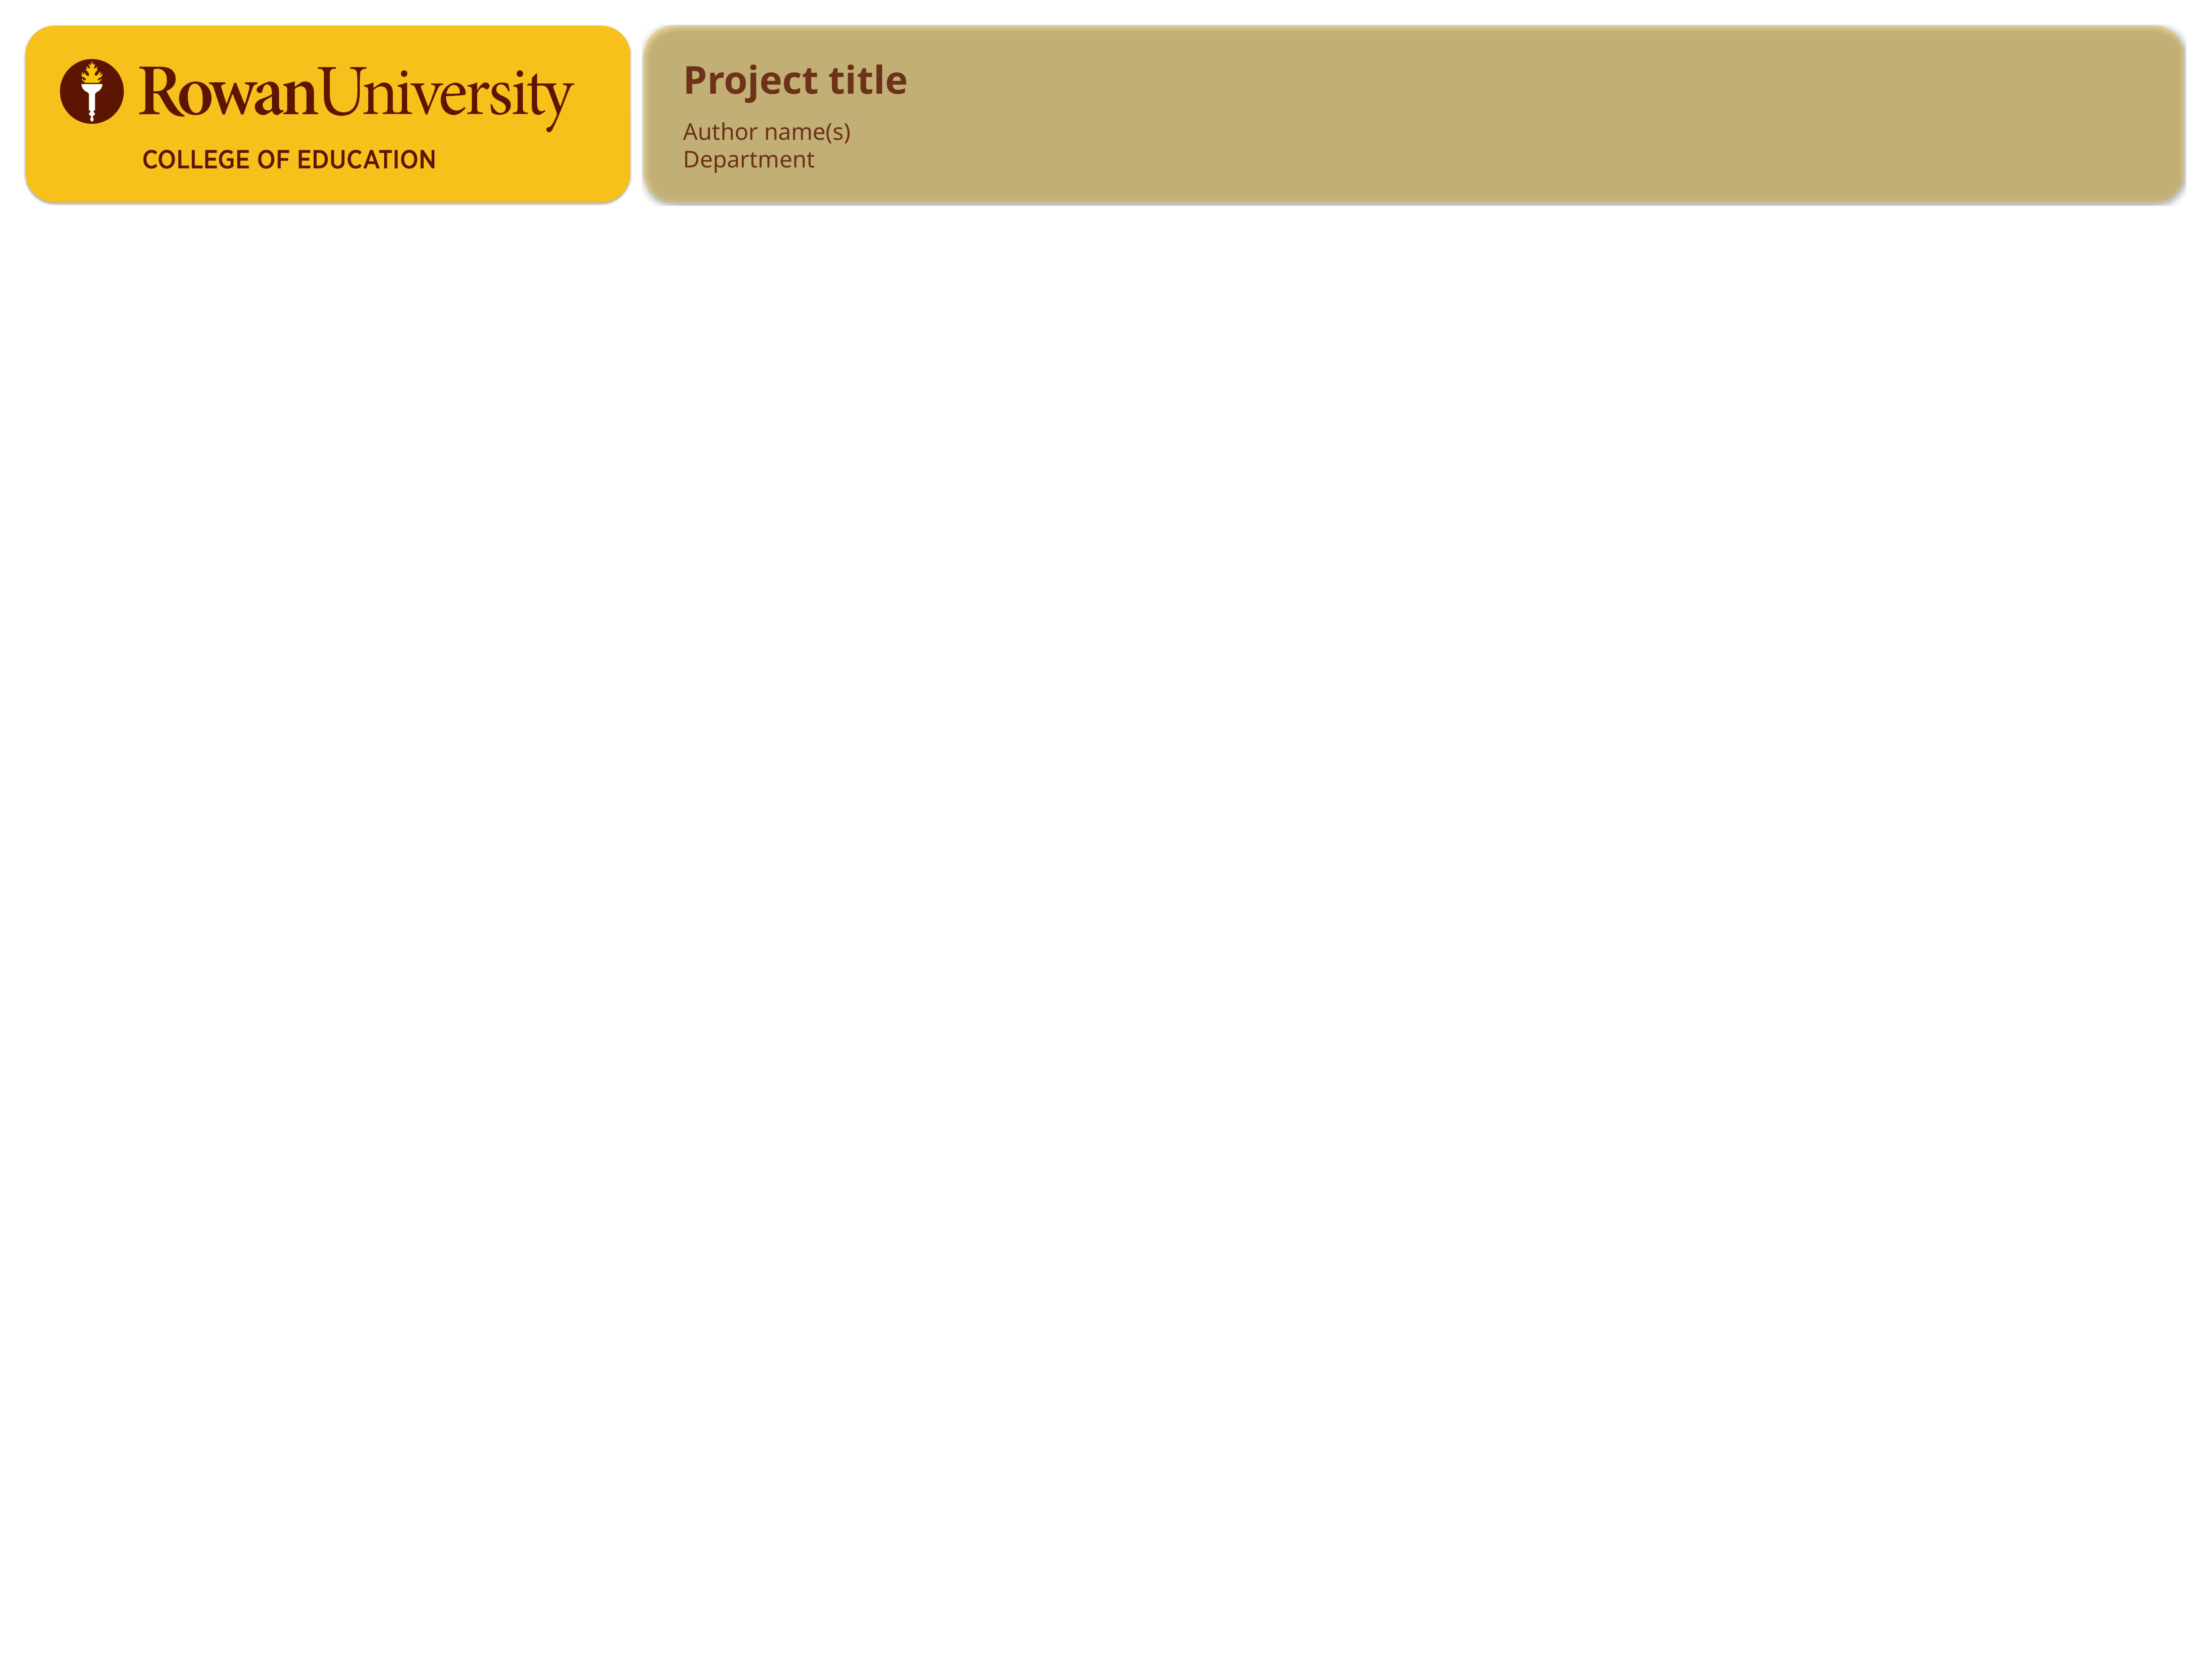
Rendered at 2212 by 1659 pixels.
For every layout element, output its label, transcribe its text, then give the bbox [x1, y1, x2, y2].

picture [26, 25, 608, 202]
text_box Project title Author name(s) Department [678, 53, 2155, 175]
